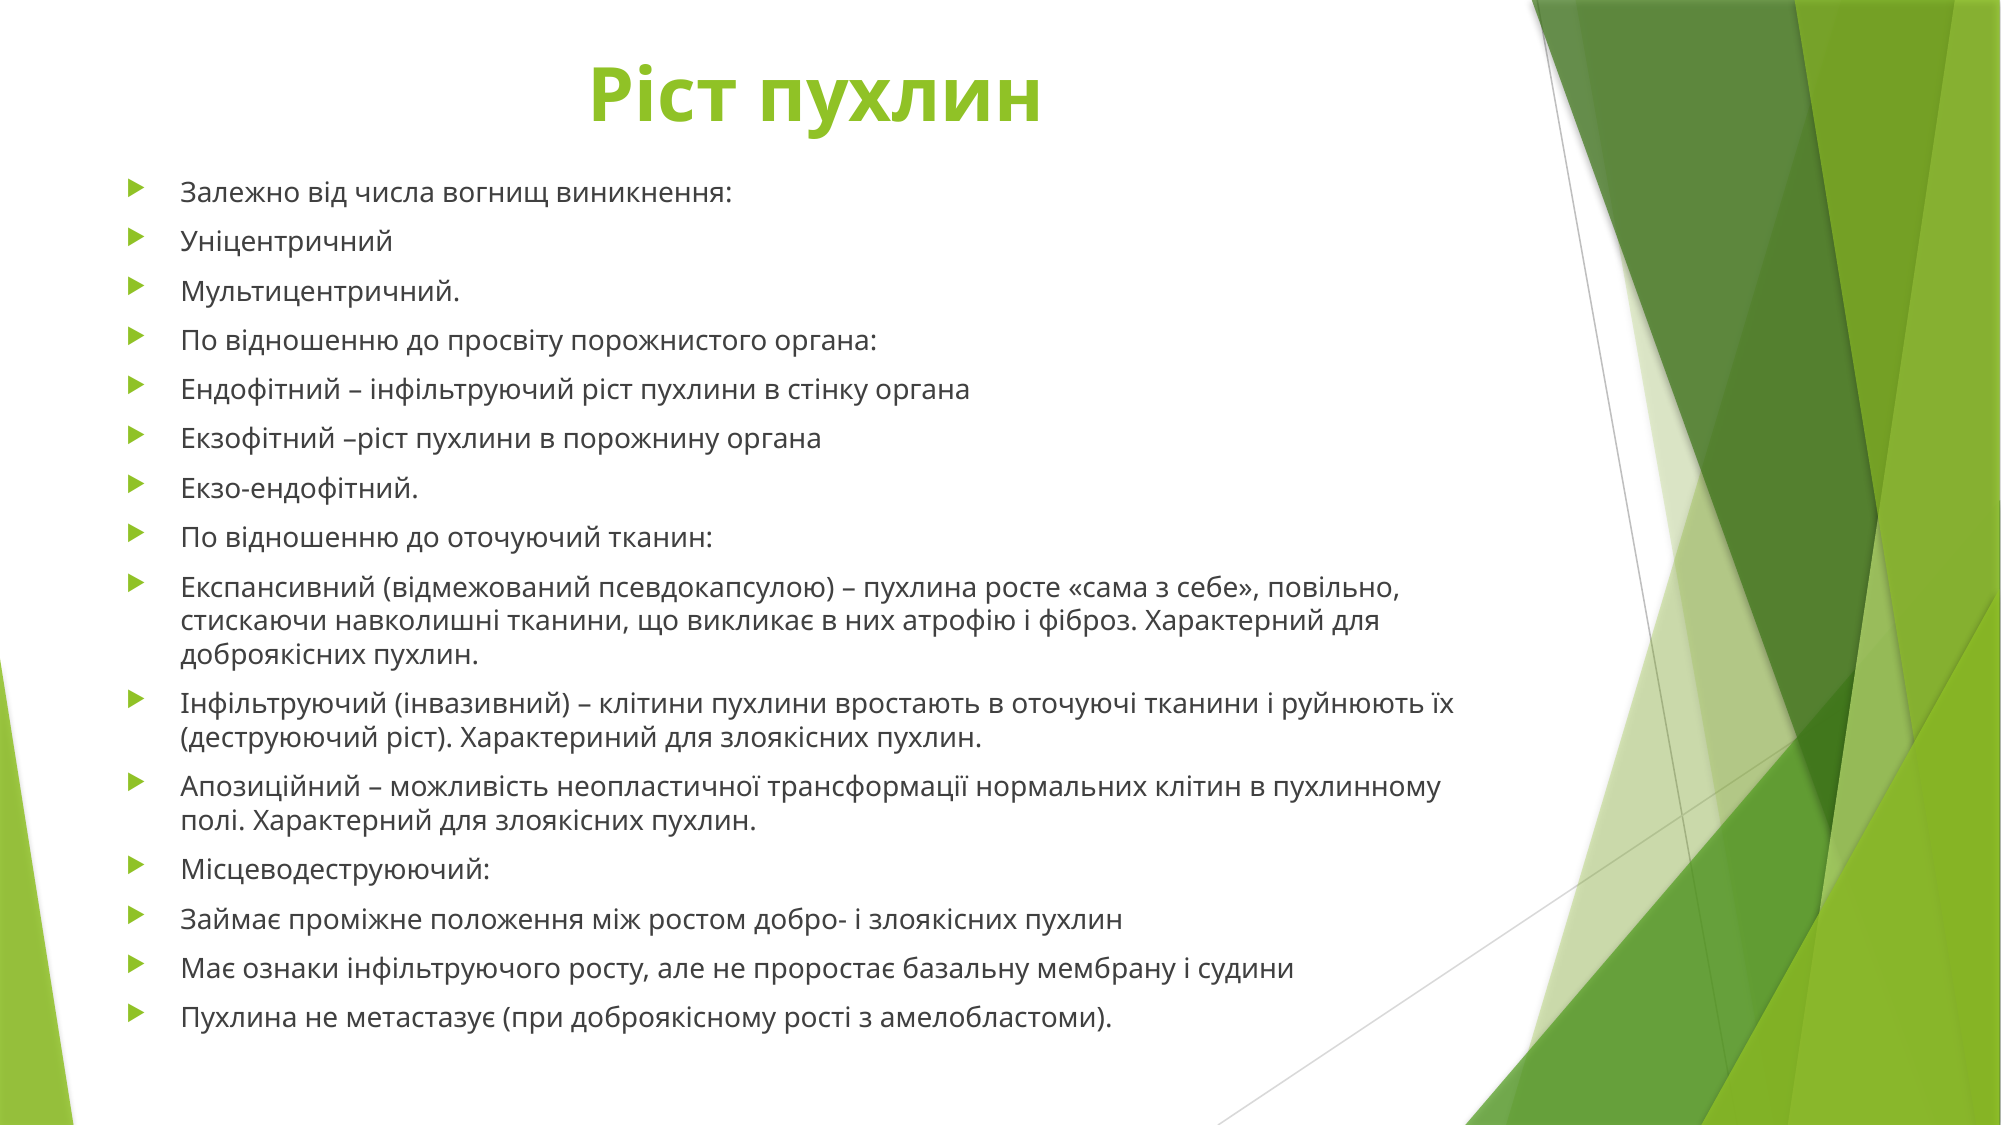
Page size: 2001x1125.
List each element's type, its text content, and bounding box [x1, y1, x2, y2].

list Залежно від числа вогнищ виникнення: Уніцентричний Мультицентричний. По відношенню до просвіту порожнистого органа: Ендофітний – інфільтруючий ріст пухлини в стінку органа Екзофітний –ріст пухлини в порожнину органа Екзо-ендофітний. По відношенню до оточуючий тканин: Експансивний (відмежований псевдокапсулою) – пухлина росте «сама з себе», повільно, стискаючи навколишні тканини, що викликає в них атрофію і фіброз. Характерний для доброякісних пухлин. Інфільтруючий (інвазивний) – клітини пухлини вростають в оточуючі тканини і руйнюють їх (деструюючий ріст). Характериний для злоякісних пухлин. Апозиційний – можливість неопластичної трансформації нормальних клітин в пухлинному полі. Характерний для злоякісних пухлин. Місцеводеструюючий: Займає проміжне положення між ростом добро- і злоякісних пухлин Має ознаки інфільтруючого росту, але не проростає базальну мембрану і судини Пухлина не метастазує (при доброякісному рості з амелобластоми). [111, 166, 1522, 1042]
title Ріст пухлин [111, 38, 1522, 166]
